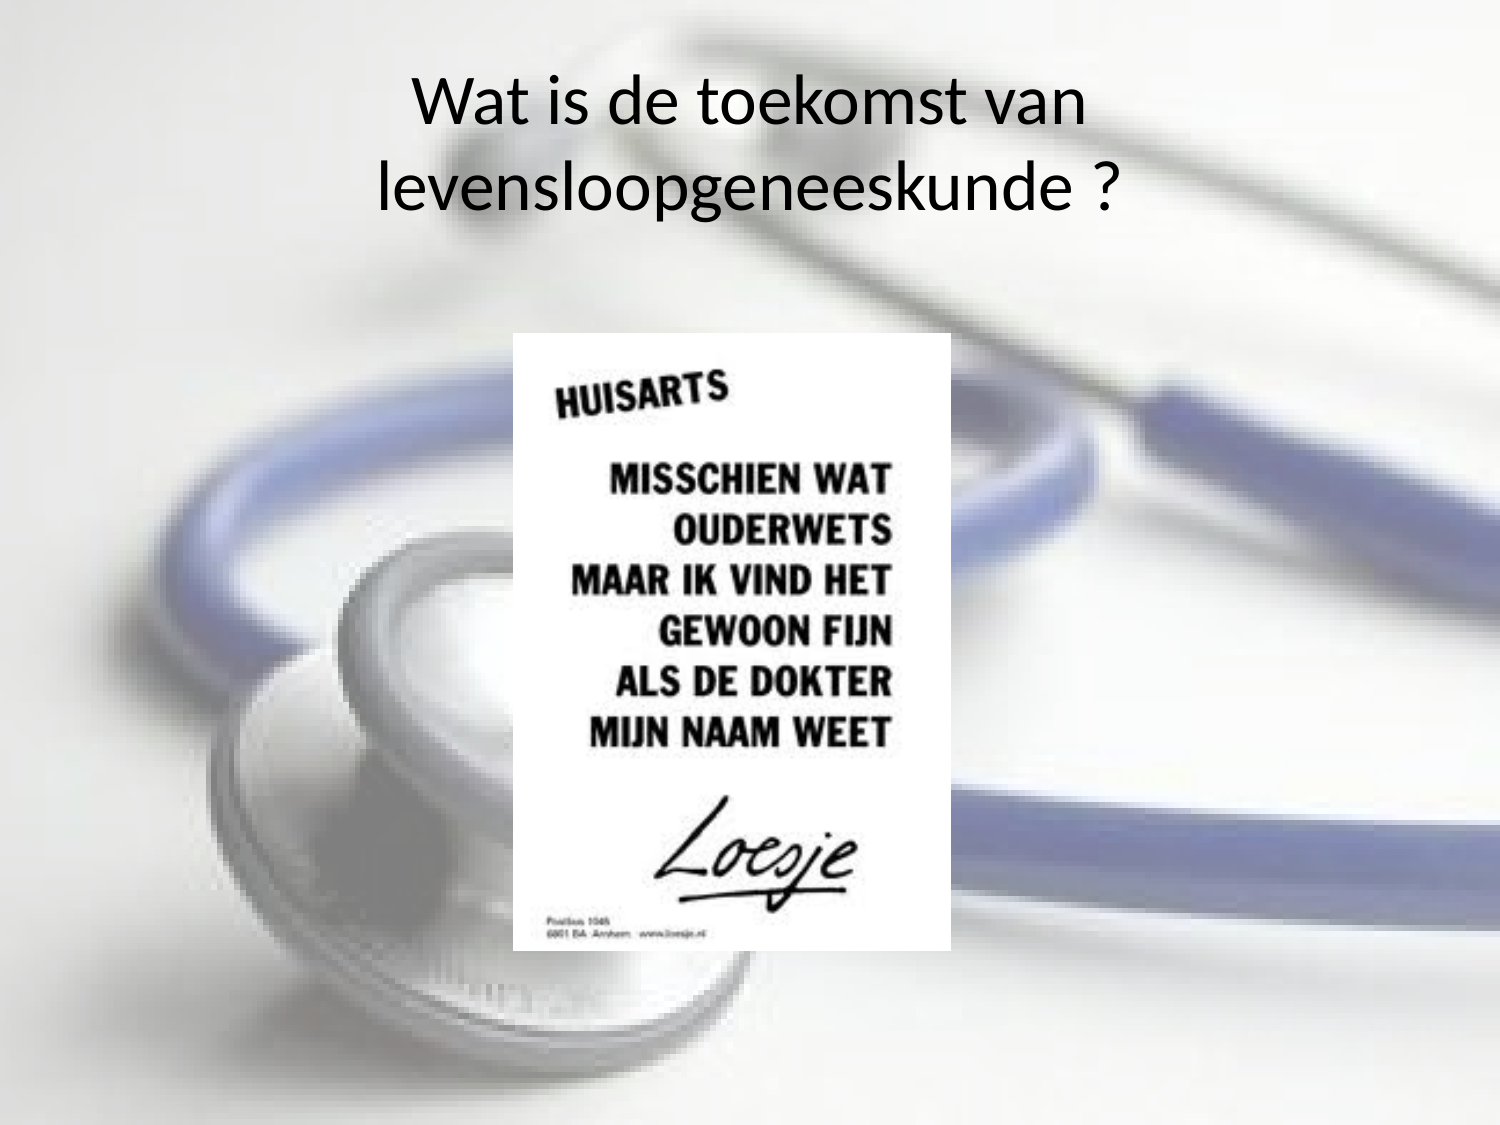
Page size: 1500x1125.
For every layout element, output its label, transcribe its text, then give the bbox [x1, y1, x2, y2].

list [513, 333, 952, 951]
title Wat is de toekomst van levensloopgeneeskunde ? [75, 45, 1425, 233]
